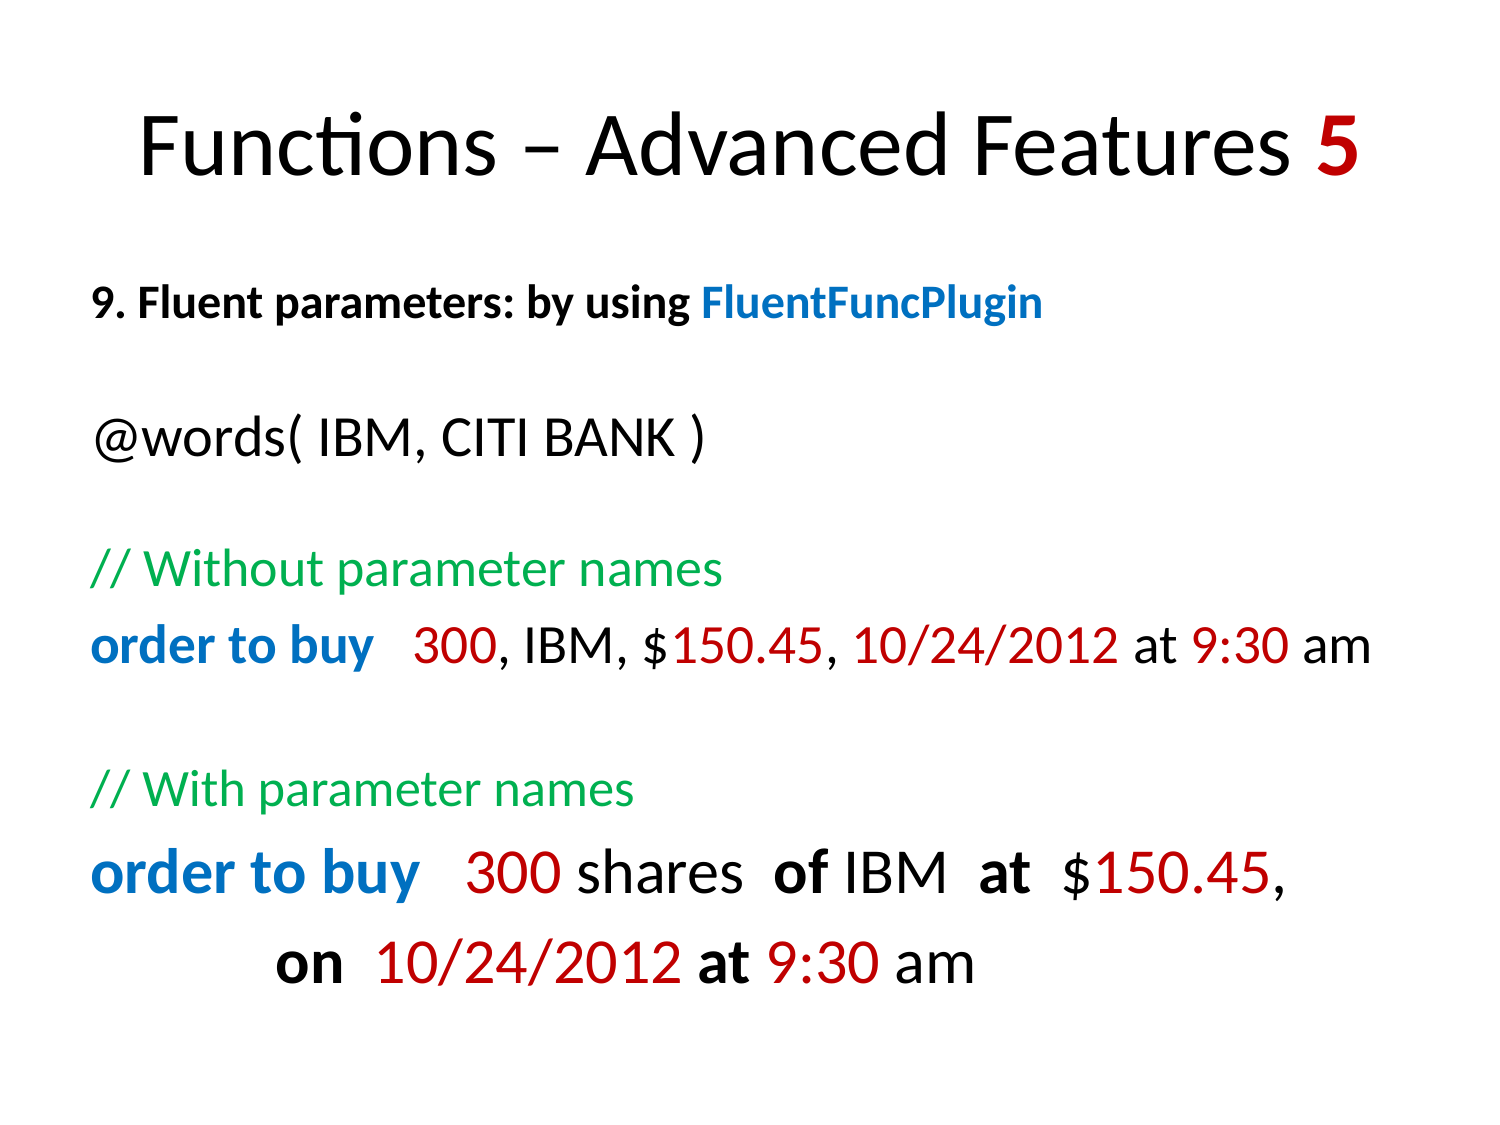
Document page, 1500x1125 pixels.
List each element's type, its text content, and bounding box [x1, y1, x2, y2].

title Functions – Advanced Features 5 [75, 45, 1425, 233]
list 9. Fluent parameters: by using FluentFuncPlugin @words( IBM, CITI BANK ) // Without parameter names order to buy 300, IBM, $150.45, 10/24/2012 at 9:30 am // With parameter names order to buy 300 shares of IBM at $150.45, on 10/24/2012 at 9:30 am [75, 262, 1425, 1005]
